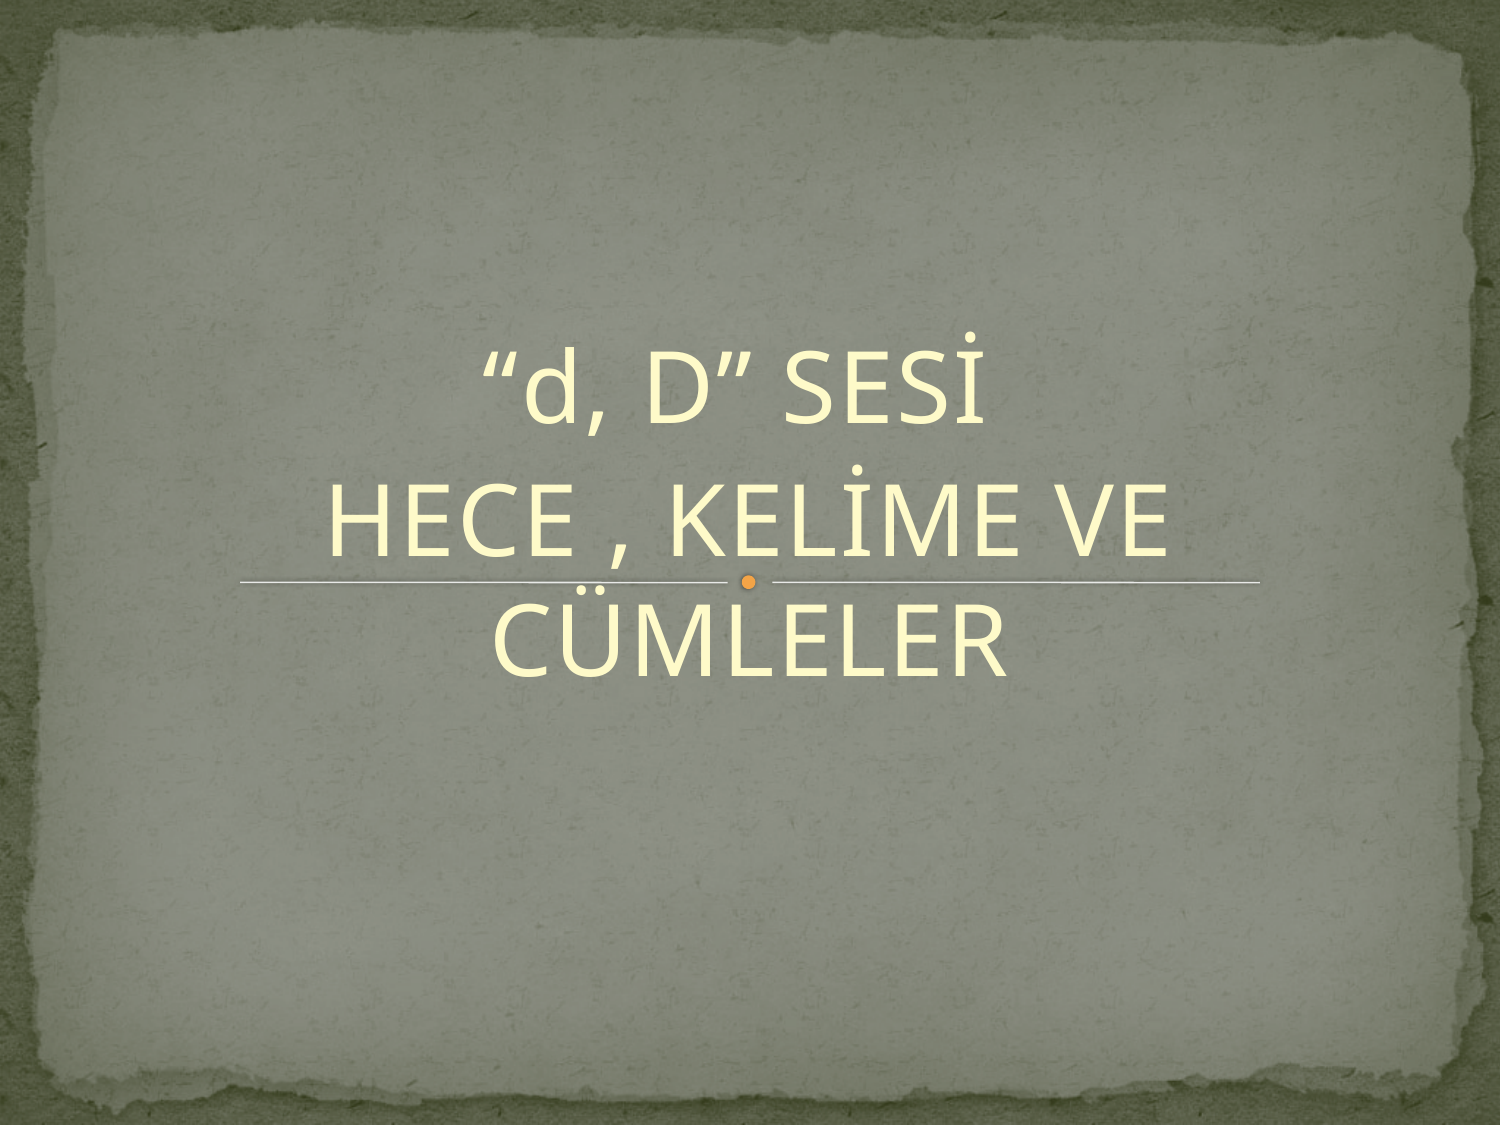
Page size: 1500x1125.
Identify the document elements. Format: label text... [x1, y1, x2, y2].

subtitle “d, D” SESİ HECE , KELİME VE CÜMLELER [105, 316, 1394, 739]
